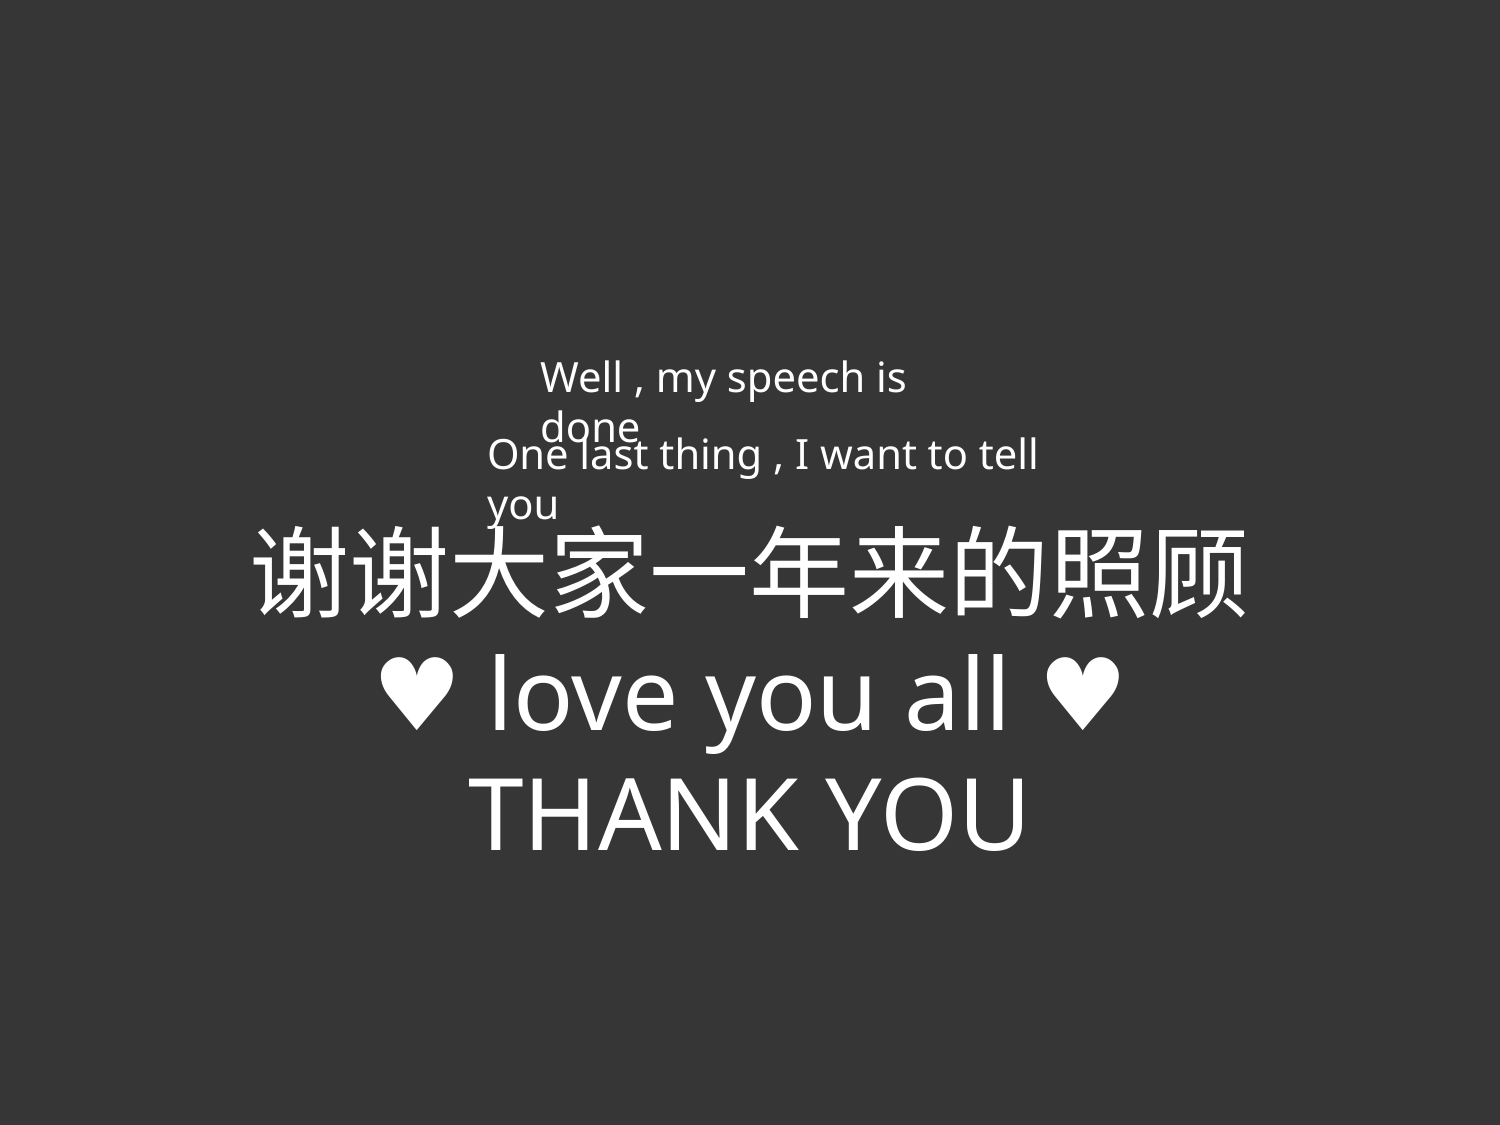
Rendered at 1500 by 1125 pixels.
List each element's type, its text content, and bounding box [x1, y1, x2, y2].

text_box Well , my speech is done [525, 343, 987, 420]
text_box One last thing , I want to tell you [472, 420, 1081, 503]
text_box 谢谢大家一年来的照顾 ♥ love you all ♥ THANK YOU [230, 503, 1270, 878]
